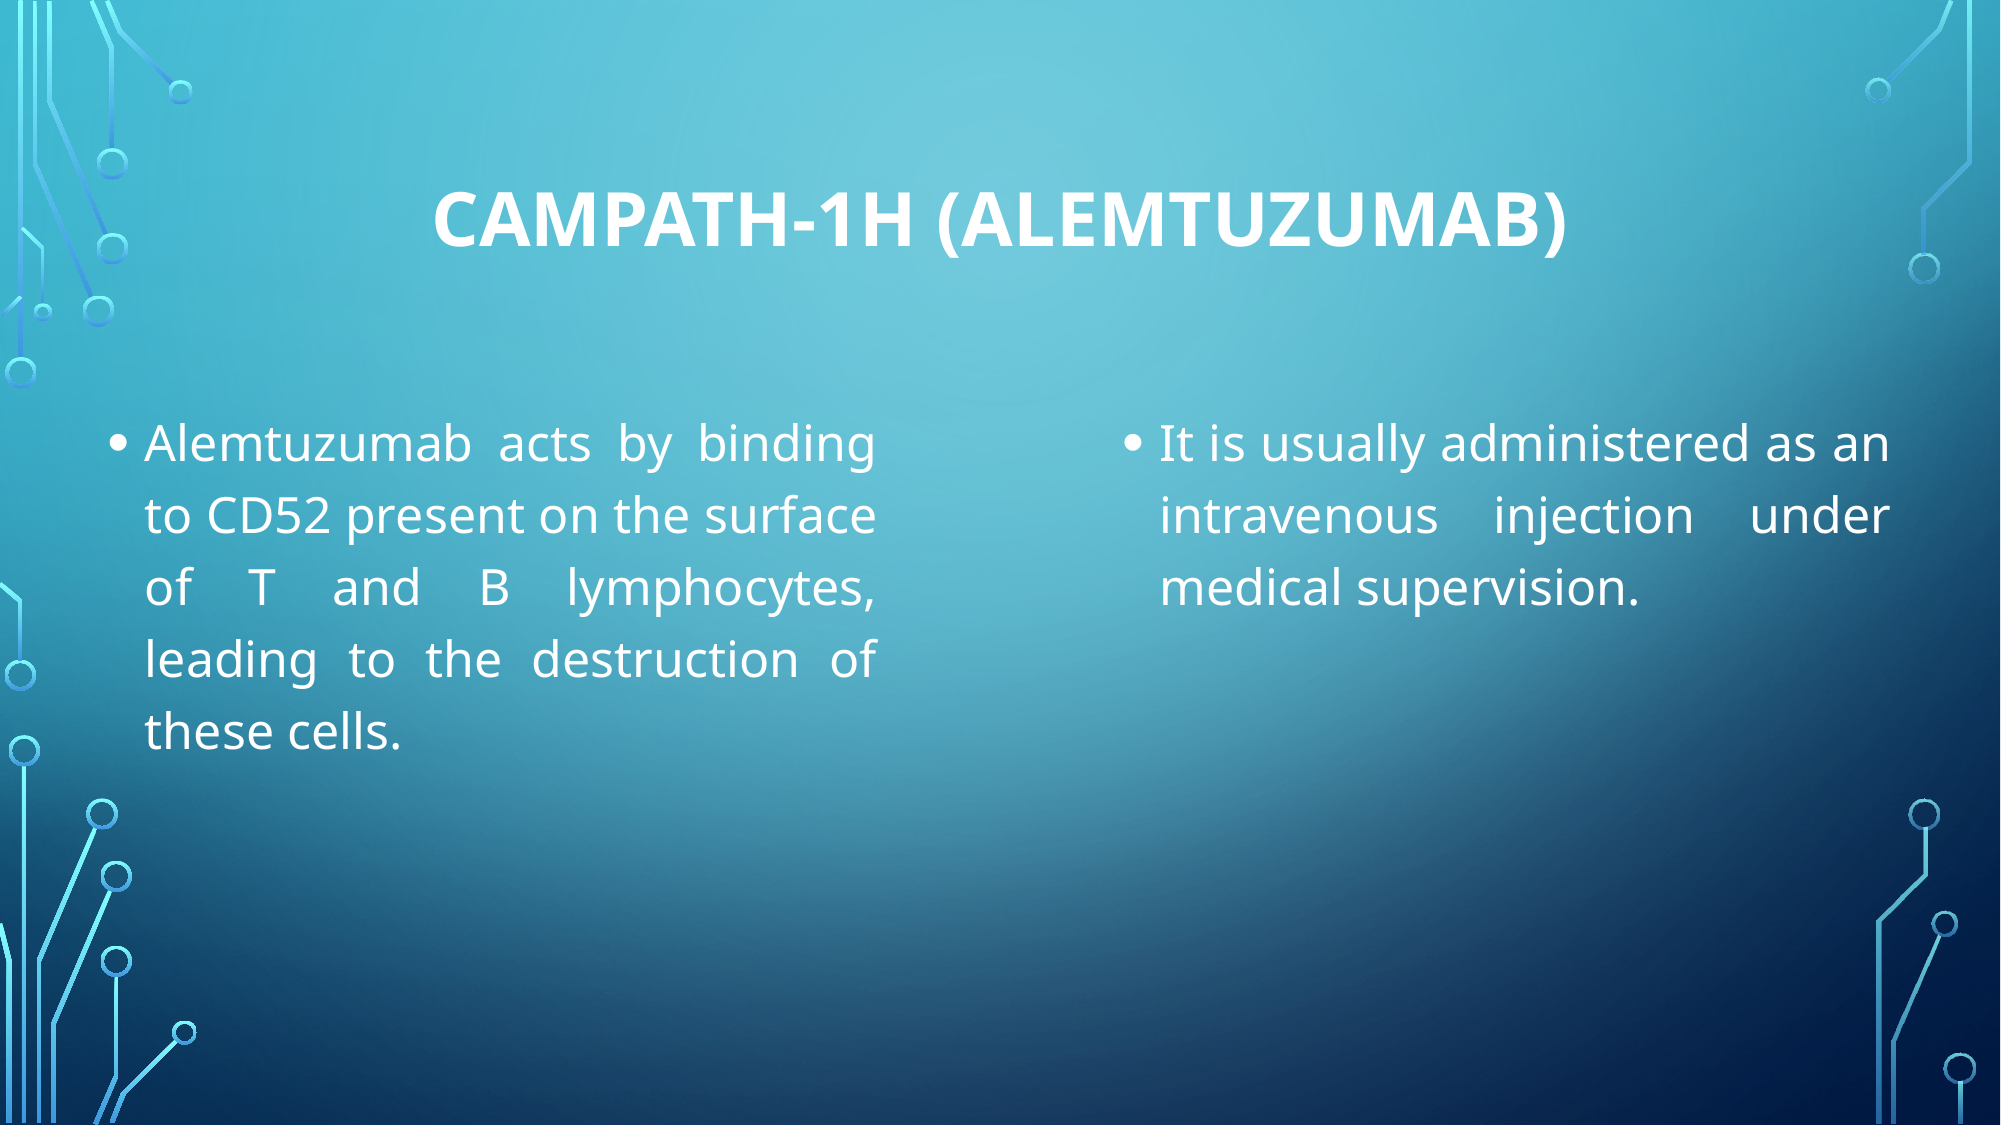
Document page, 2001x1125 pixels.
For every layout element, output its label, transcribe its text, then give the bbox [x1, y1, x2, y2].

list It is usually administered as an intravenous injection under medical supervision. [1107, 392, 1907, 973]
list Alemtuzumab acts by binding to CD52 present on the surface of T and B lymphocytes, leading to the destruction of these cells. [92, 392, 893, 973]
title Campath-1H (Alemtuzumab) [187, 101, 1813, 344]
